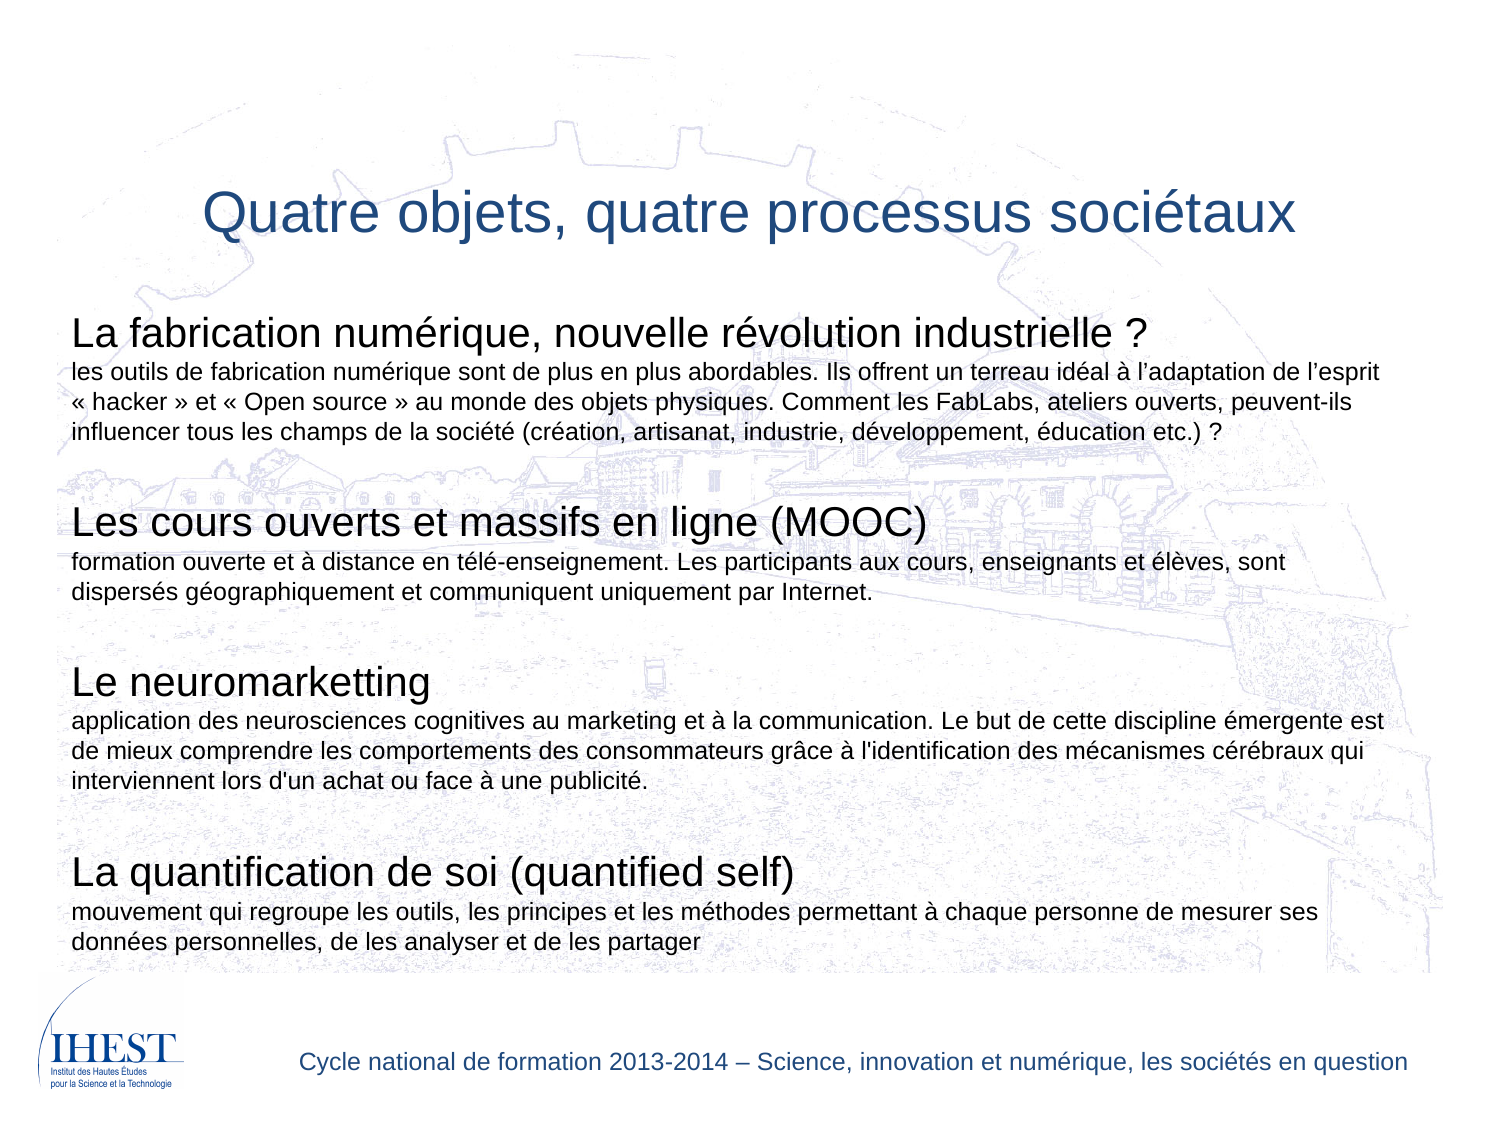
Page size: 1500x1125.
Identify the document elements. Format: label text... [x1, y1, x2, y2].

list La fabrication numérique, nouvelle révolution industrielle ? les outils de fabrication numérique sont de plus en plus abordables. Ils offrent un terreau idéal à l’adaptation de l’esprit « hacker » et « Open source » au monde des objets physiques. Comment les FabLabs, ateliers ouverts, peuvent-ils influencer tous les champs de la société (création, artisanat, industrie, développement, éducation etc.) ? Les cours ouverts et massifs en ligne (MOOC) formation ouverte et à distance en télé-enseignement. Les participants aux cours, enseignants et élèves, sont dispersés géographiquement et communiquent uniquement par Internet. Le neuromarketting application des neurosciences cognitives au marketing et à la communication. Le but de cette discipline émergente est de mieux comprendre les comportements des consommateurs grâce à l'identification des mécanismes cérébraux qui interviennent lors d'un achat ou face à une publicité. La quantification de soi (quantified self) mouvement qui regroupe les outils, les principes et les méthodes permettant à chaque personne de mesurer ses données personnelles, de les analyser et de les partager [56, 297, 1407, 812]
text_box Quatre objets, quatre processus sociétaux [112, 166, 1388, 261]
picture [38, 45, 1443, 1089]
